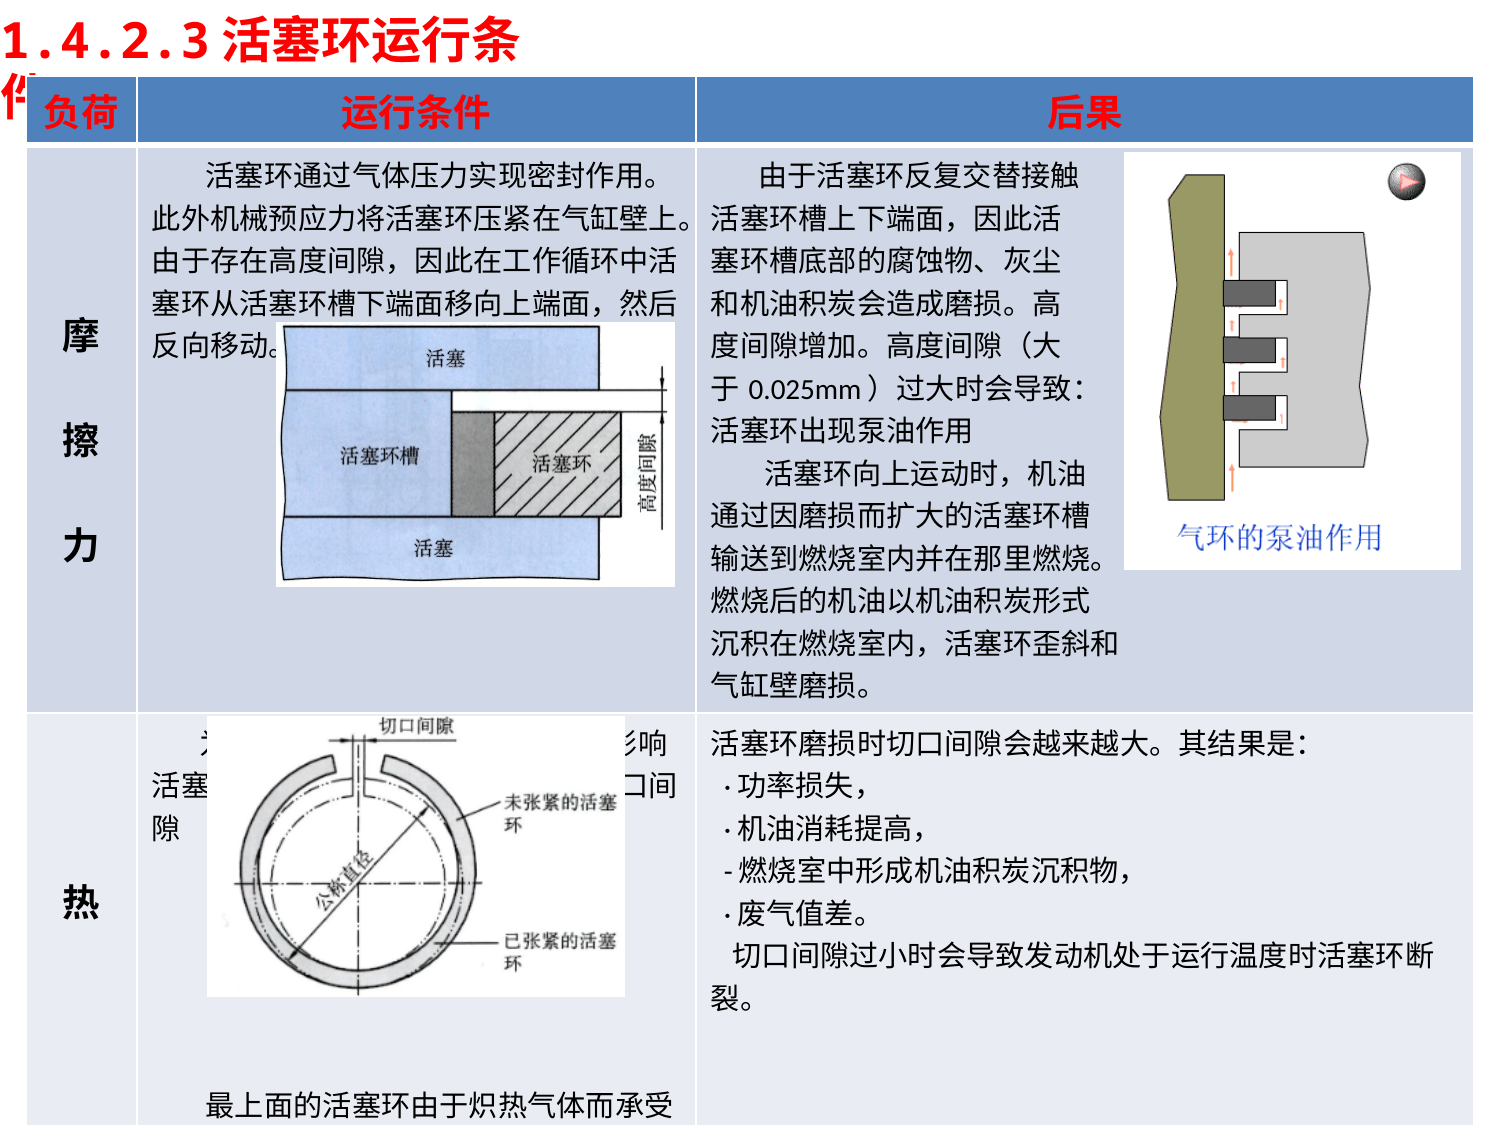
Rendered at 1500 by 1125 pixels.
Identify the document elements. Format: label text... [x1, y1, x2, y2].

picture [207, 716, 625, 997]
table_cell 摩 擦 力 [27, 148, 136, 712]
text_box 1.4.2.3活塞环运行条件 [0, 12, 545, 76]
table_cell 由于活塞环反复交替接触 活塞环槽上下端面，因此活 塞环槽底部的腐蚀物、灰尘 和机油积炭会造成磨损。高 度间隙增加。高度间隙（大 于0.025mm）过大时会导致： 活塞环出现泵油作用 活塞环向上运动时，机油 通过因磨损而扩大的活塞环槽 输送到燃烧室内并在那里燃烧。 燃烧后的机油以机油积炭形式 沉积在燃烧室内，活塞环歪斜和 气缸壁磨损。 [697, 148, 1473, 712]
picture [1124, 152, 1462, 570]
picture [275, 322, 675, 587]
table_cell 为了在发动机处于运行温度时不影响活塞环的弹性作用，活塞环必须有切口间隙 最上面的活塞环由于炽热气体而承受很大的热负荷。此外上止点区域内润滑也较差。 [138, 714, 695, 1125]
table_cell 活塞环通过气体压力实现密封作用。此外机械预应力将活塞环压紧在气缸壁上。由于存在高度间隙，因此在工作循环中活塞环从活塞环槽下端面移向上端面，然后反向移动。 [138, 148, 695, 712]
table_cell 热 量 [27, 714, 136, 1125]
table_cell 活塞环磨损时切口间隙会越来越大。其结果是： ·功率损失， ·机油消耗提高， -燃烧室中形成机油积炭沉积物， ·废气值差。 切口间隙过小时会导致发动机处于运行温度时活塞环断裂。 活塞环局部过热或润滑不足时，会出现导致活塞环卡死的烧伤斑点。 [697, 714, 1473, 1125]
table_header 运行条件 [138, 77, 695, 142]
table_header 后果 [697, 77, 1473, 142]
table_header 负荷 [27, 77, 136, 142]
